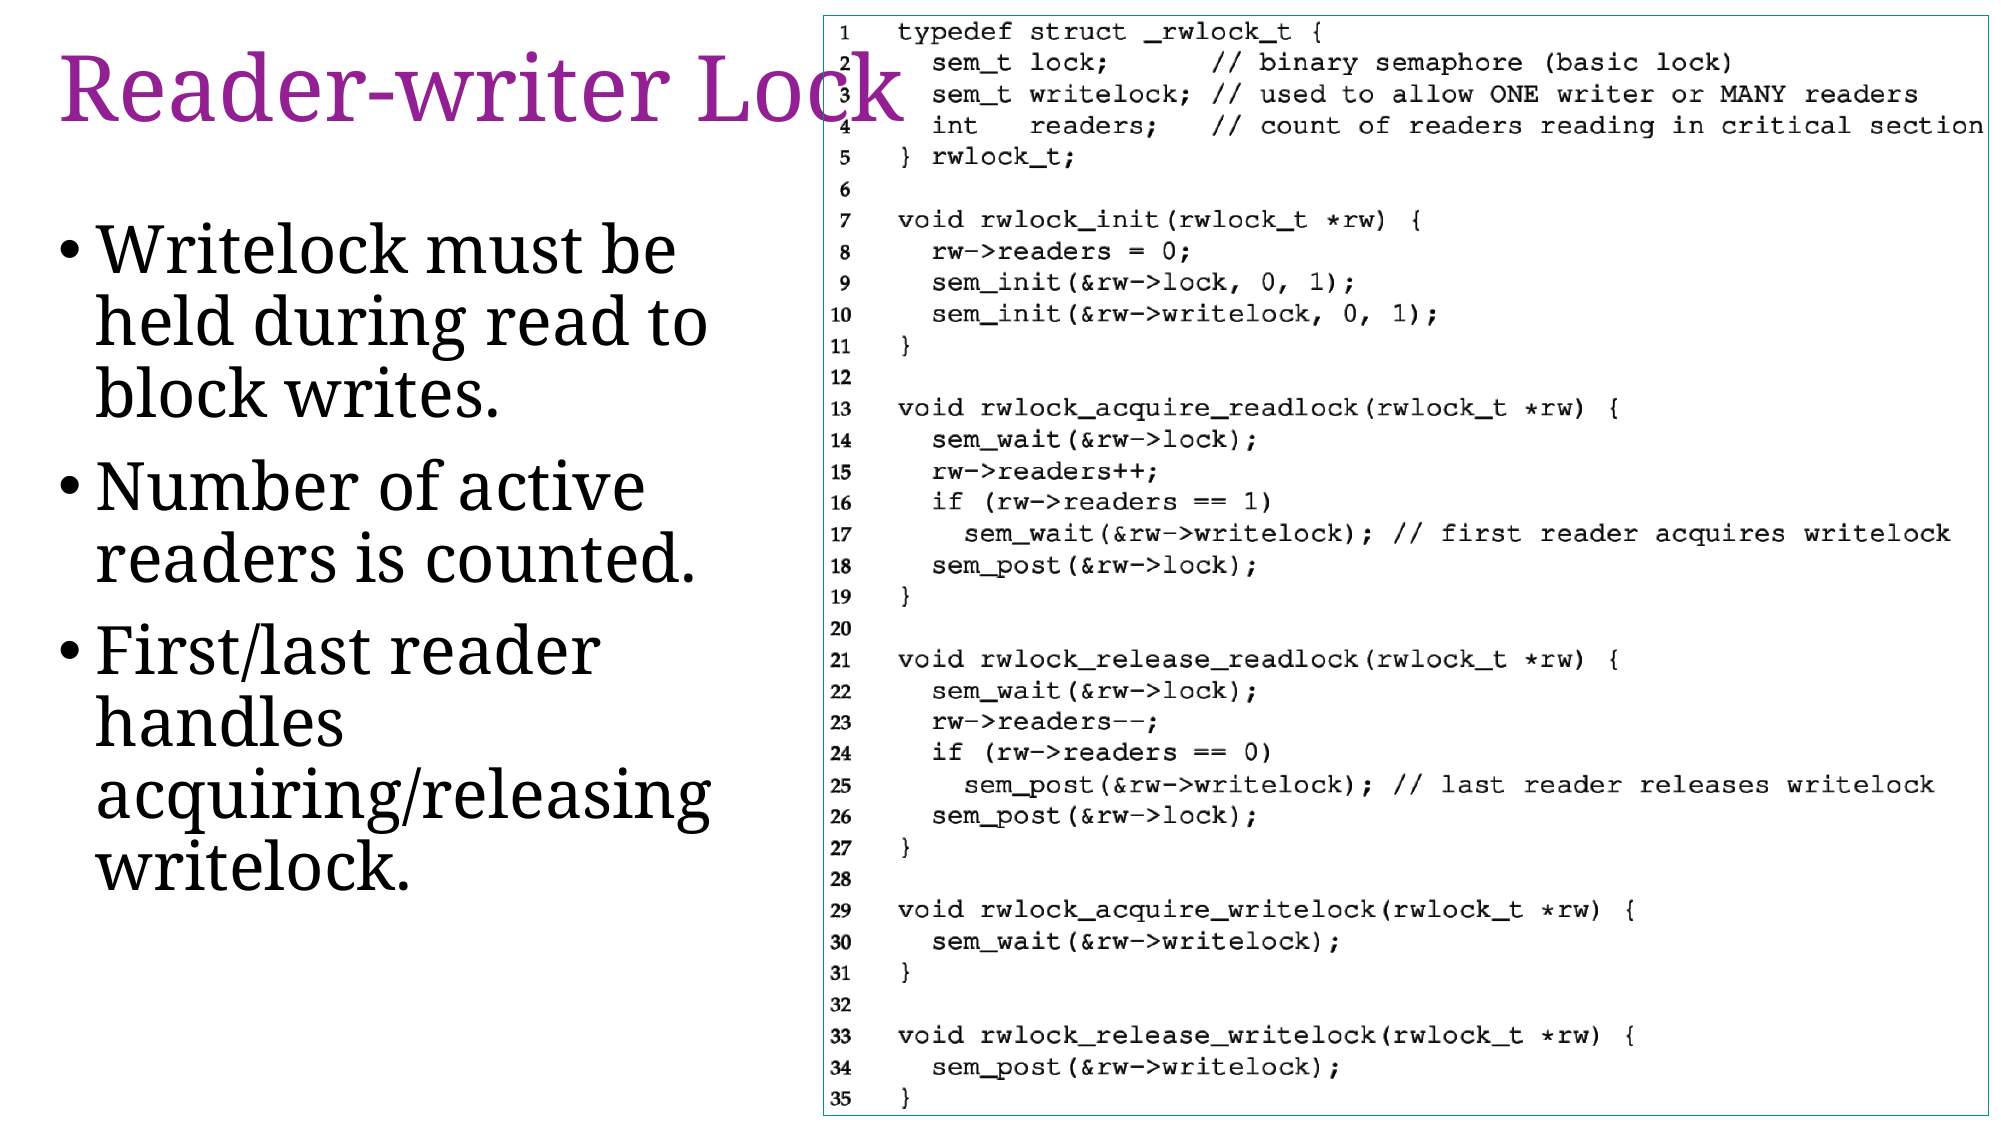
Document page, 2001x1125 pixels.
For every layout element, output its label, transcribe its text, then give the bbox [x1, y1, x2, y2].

list Writelock must be held during read to block writes. Number of active readers is counted. First/last reader handles acquiring/releasing writelock. [43, 208, 802, 1101]
title Reader-writer Lock [43, 25, 823, 158]
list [823, 15, 1989, 1116]
